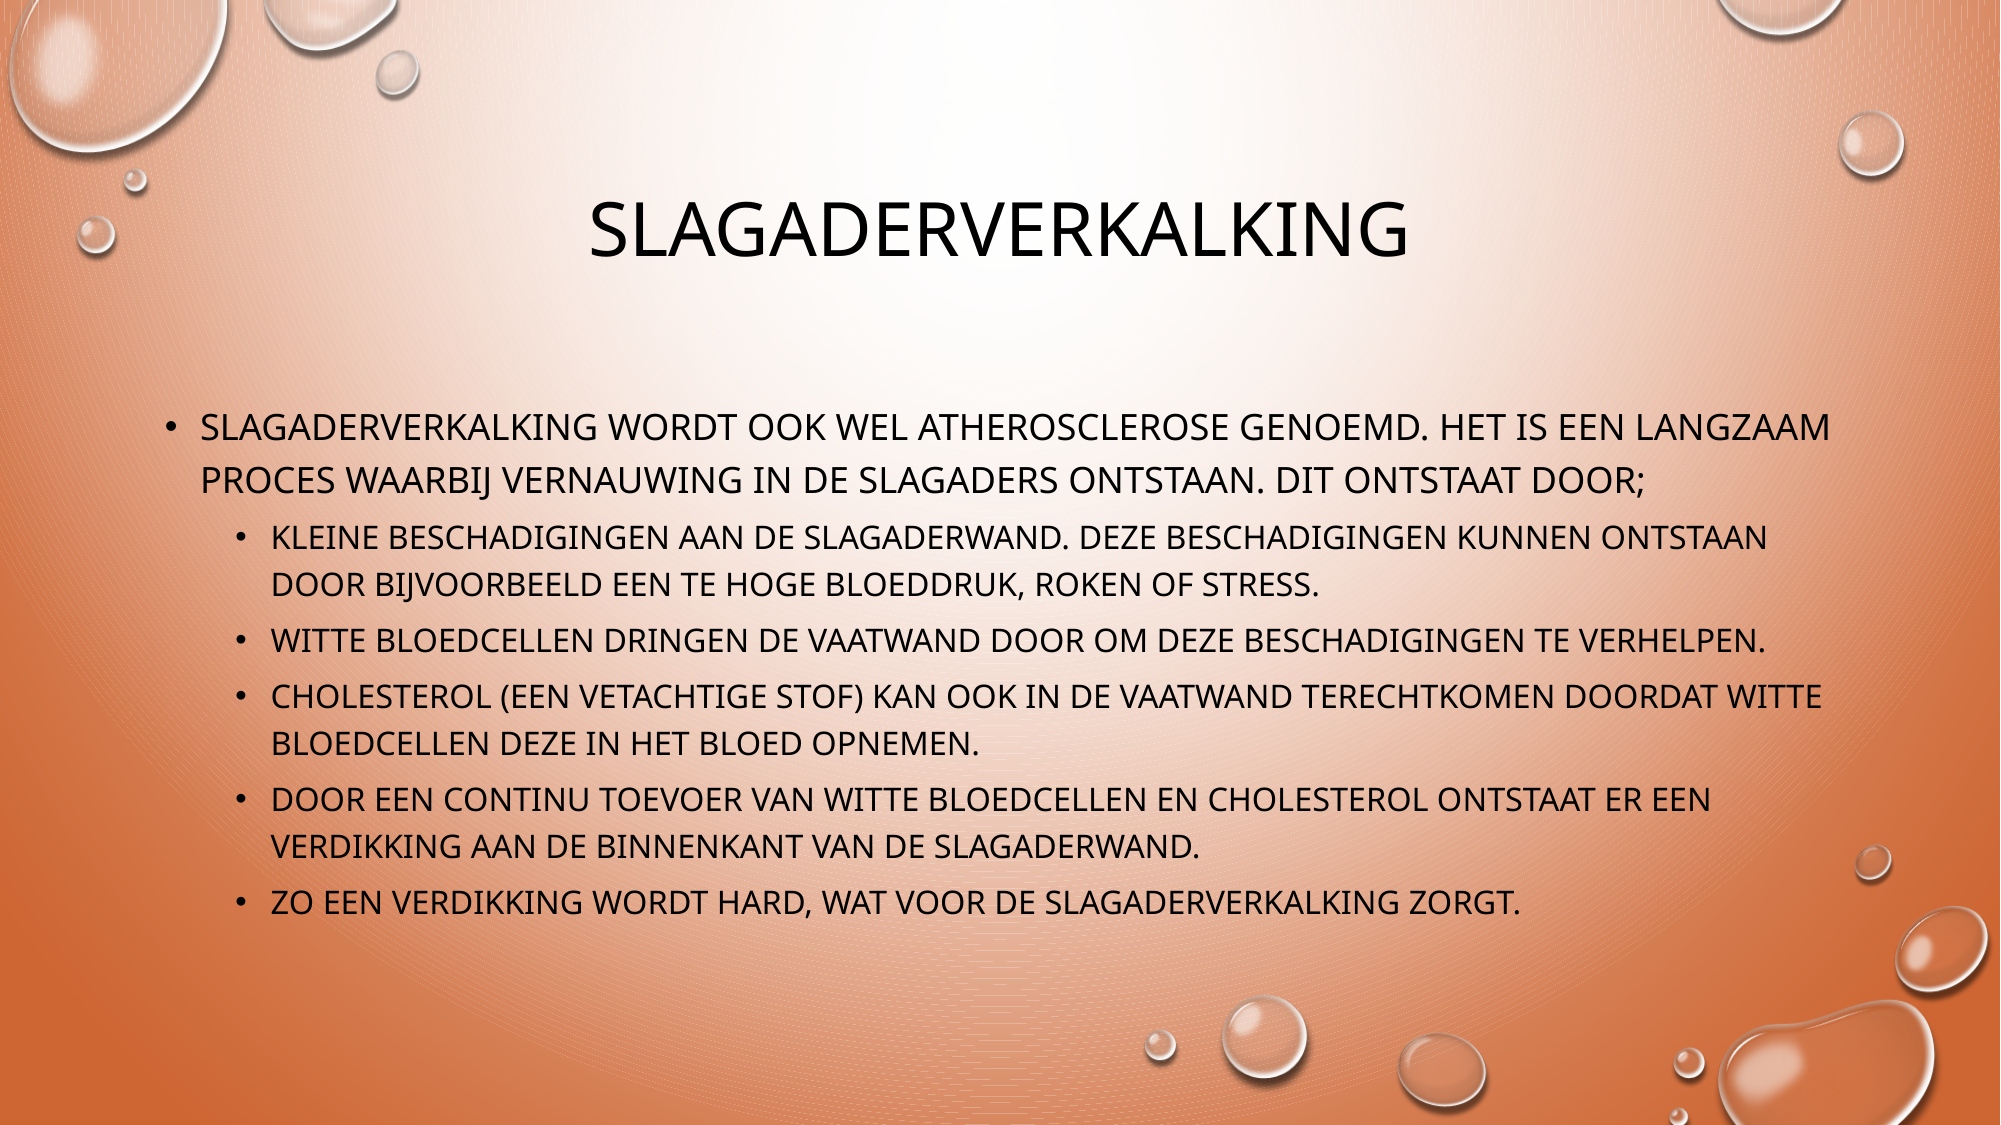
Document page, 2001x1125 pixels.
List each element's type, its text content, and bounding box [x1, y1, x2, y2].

picture [0, 0, 2000, 1125]
title Slagaderverkalking [149, 101, 1851, 364]
list Slagaderverkalking wordt ook wel atherosclerose genoemd. Het is een langzaam proces waarbij vernauwing in de slagaders ontstaan. Dit ontstaat door; Kleine beschadigingen aan de slagaderwand. Deze beschadigingen kunnen ontstaan door bijvoorbeeld een te hoge bloeddruk, roken of stress. Witte bloedcellen dringen de vaatwand door om deze beschadigingen te verhelpen. Cholesterol (een vetachtige stof) kan ook in de vaatwand terechtkomen doordat witte bloedcellen deze in het bloed opnemen. Door een continu toevoer van witte bloedcellen en cholesterol ontstaat er een verdikking aan de binnenkant van de slagaderwand. Zo een verdikking wordt hard, wat voor de slagaderverkalking zorgt. [149, 388, 1850, 950]
